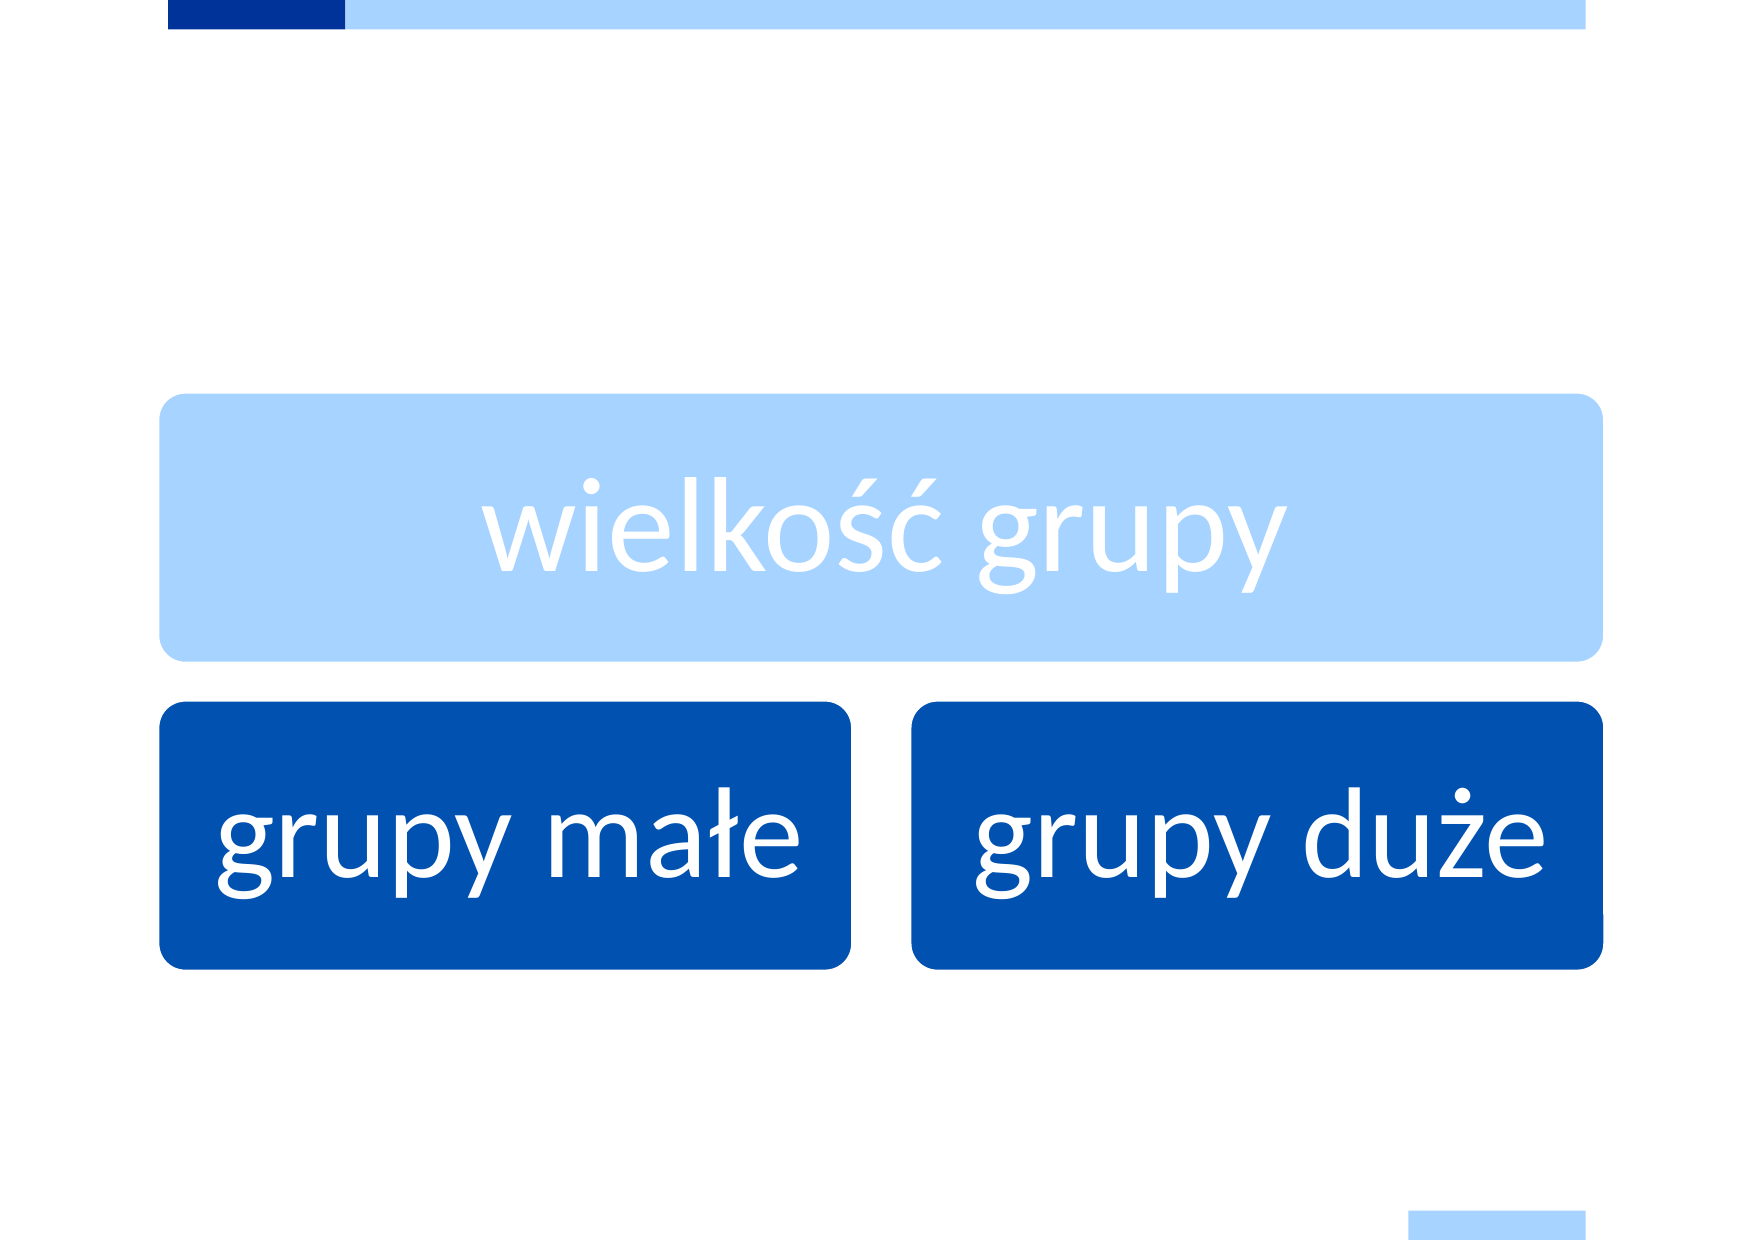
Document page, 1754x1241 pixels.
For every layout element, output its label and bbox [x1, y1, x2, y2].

list [157, 392, 1605, 972]
